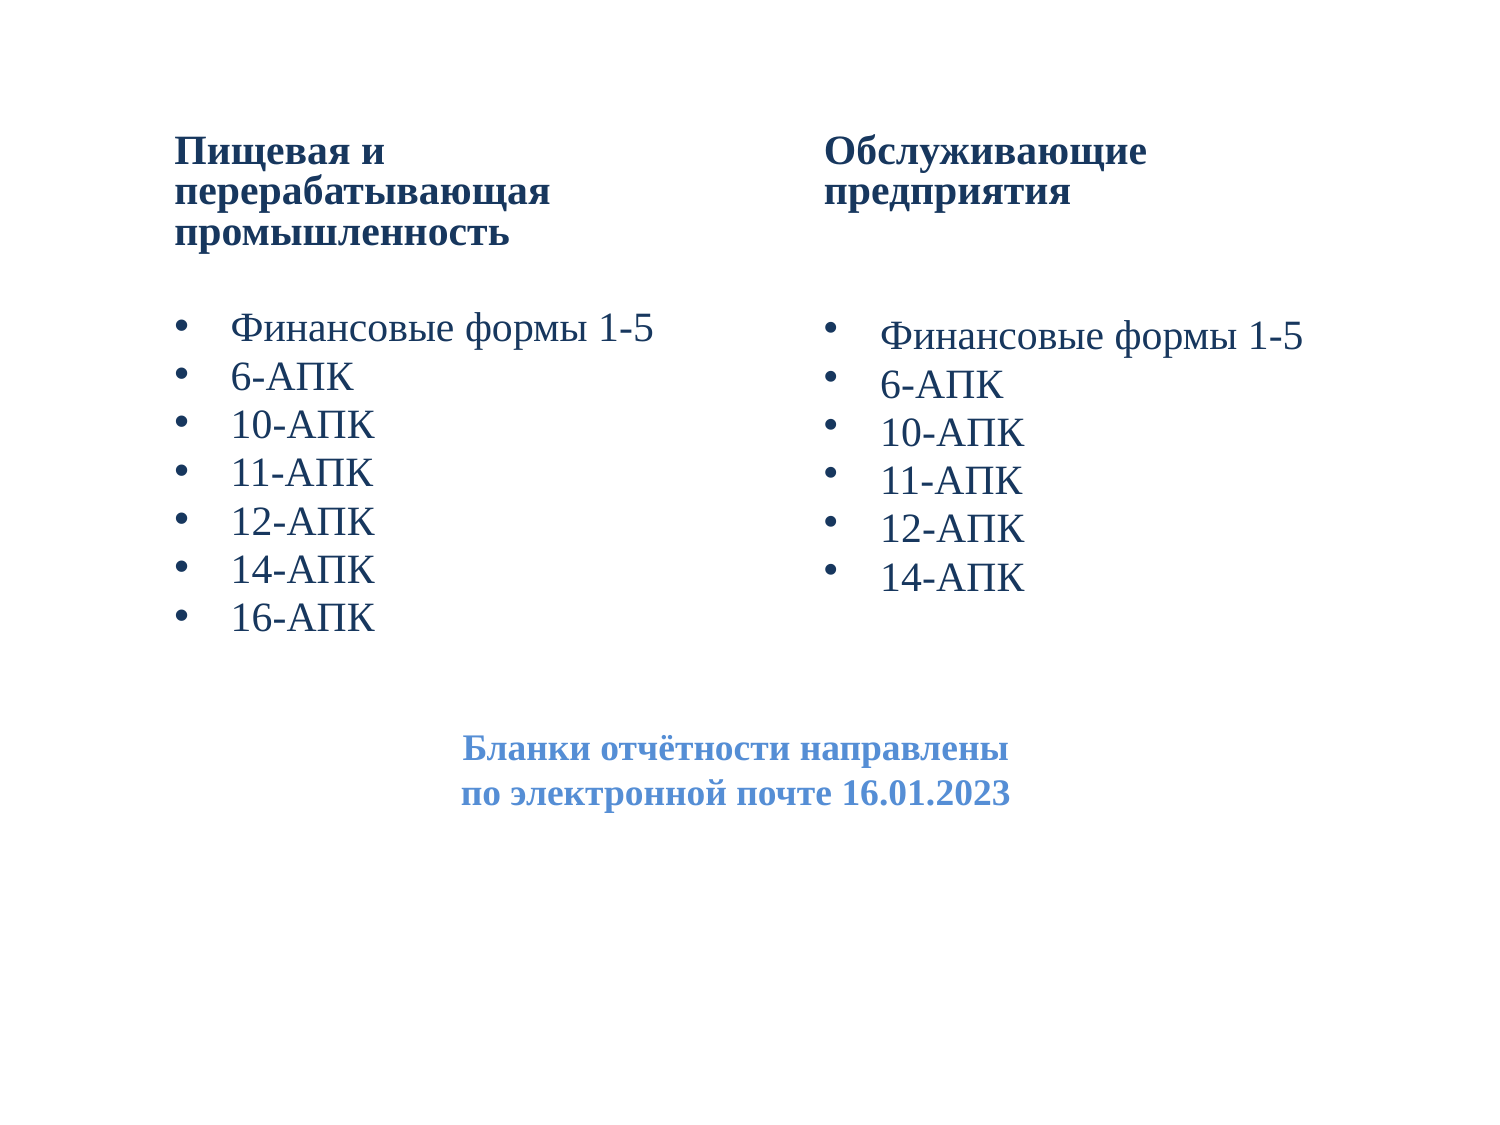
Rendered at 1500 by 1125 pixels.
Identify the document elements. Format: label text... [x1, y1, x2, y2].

text_box Обслуживающие предприятия Финансовые формы 1-5 6-АПК 10-АПК 11-АПК 12-АПК 14-АПК [808, 125, 1413, 897]
text_box Бланки отчётности направлены по электронной почте 16.01.2023 [360, 715, 1111, 821]
text_box Пищевая и перерабатывающая промышленность Финансовые формы 1-5 6-АПК 10-АПК 11-АПК 12-АПК 14-АПК 16-АПК [159, 125, 762, 897]
